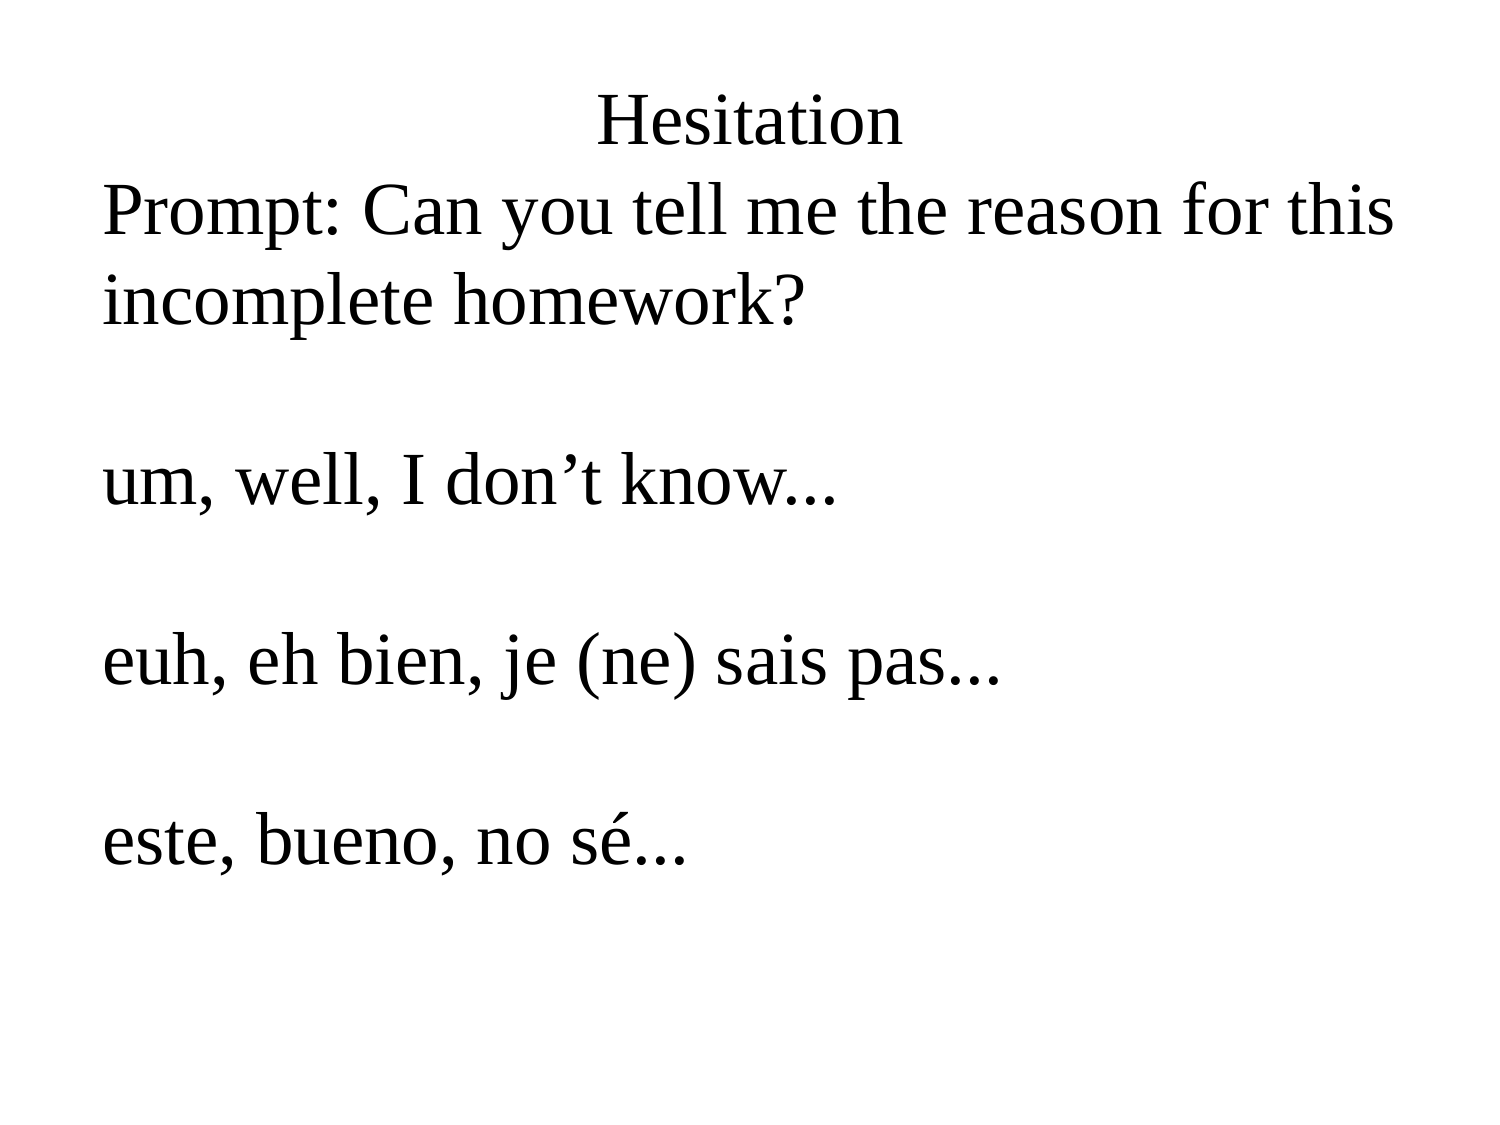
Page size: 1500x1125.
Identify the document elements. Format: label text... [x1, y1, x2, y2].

text_box Hesitation Prompt: Can you tell me the reason for this incomplete homework? um, well, I don’t know... euh, eh bien, je (ne) sais pas... este, bueno, no sé... [87, 62, 1413, 888]
